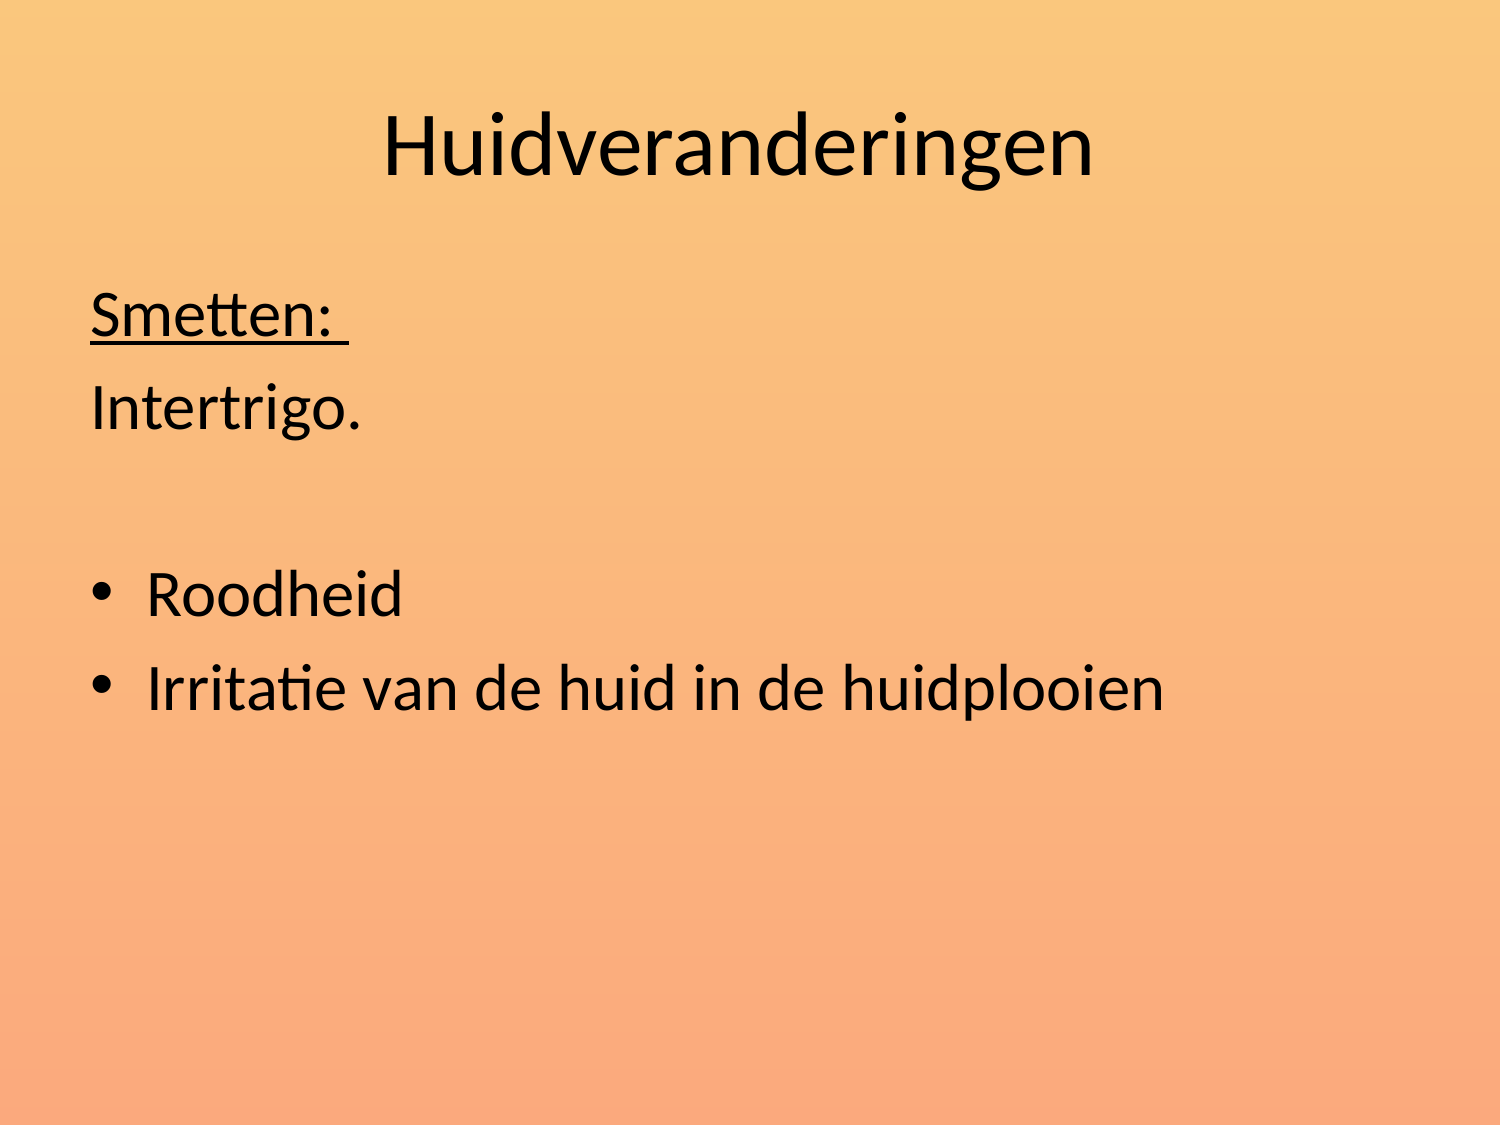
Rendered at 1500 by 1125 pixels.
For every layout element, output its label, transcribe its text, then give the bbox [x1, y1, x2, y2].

list Smetten: Intertrigo. Roodheid Irritatie van de huid in de huidplooien [75, 262, 1425, 1005]
title Huidveranderingen [75, 45, 1425, 233]
